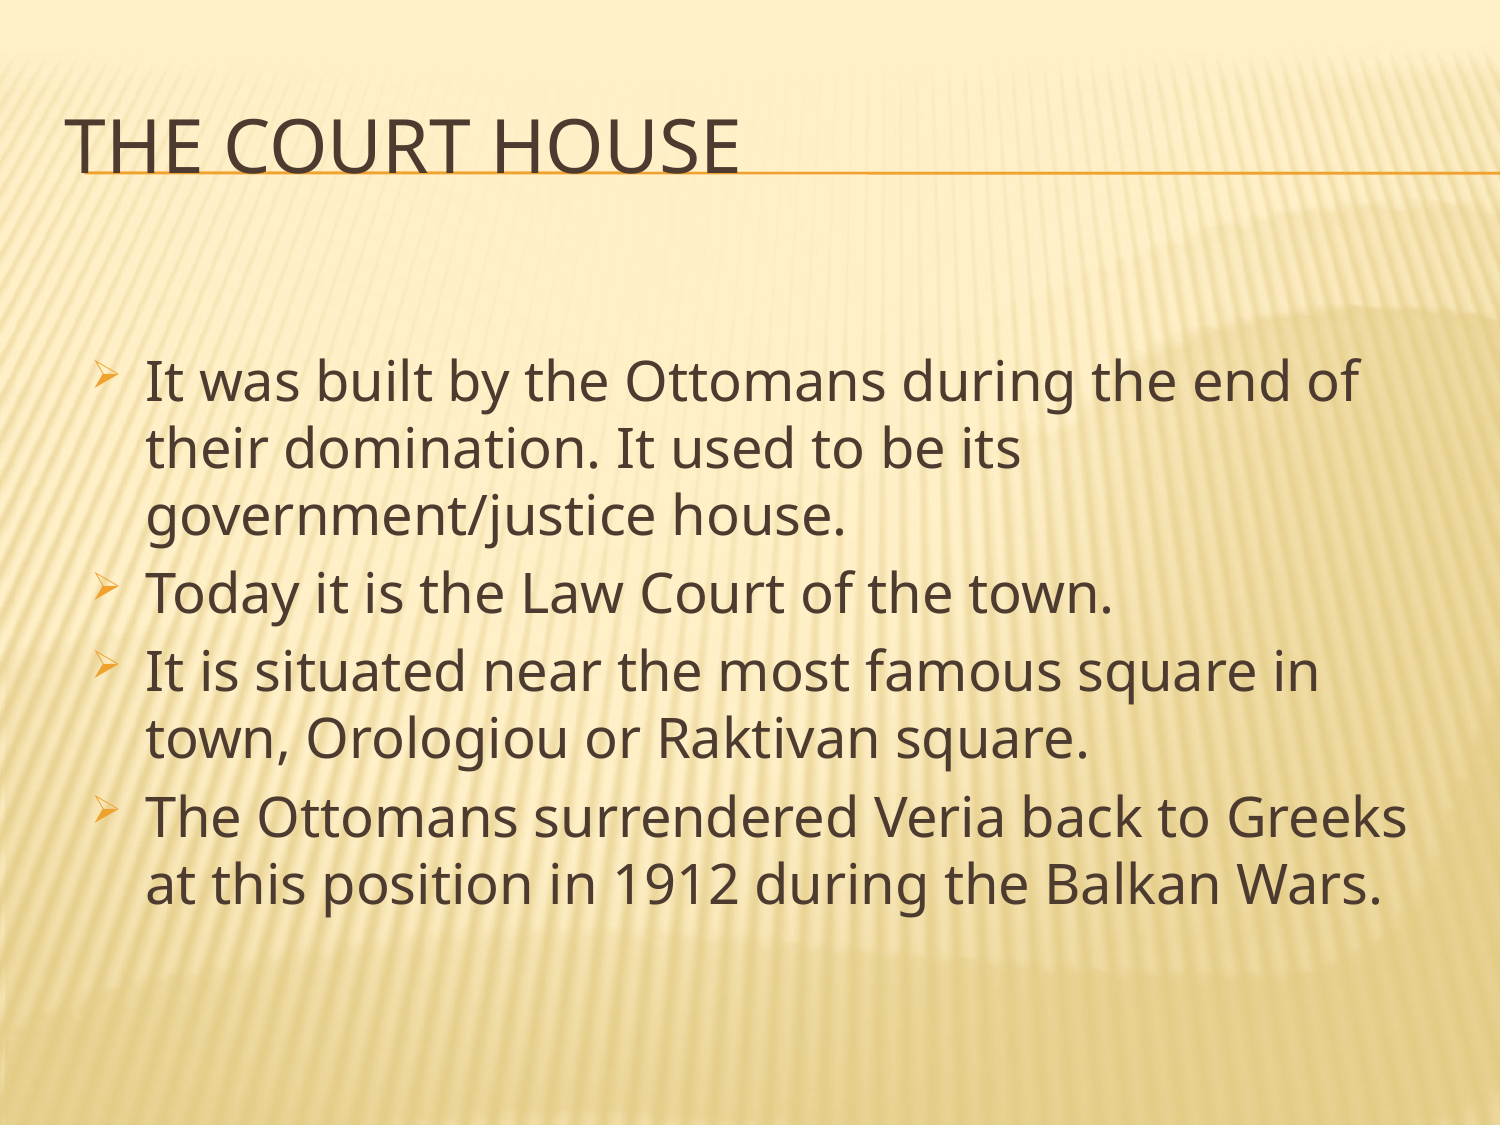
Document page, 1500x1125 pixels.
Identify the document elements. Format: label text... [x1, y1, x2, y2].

list It was built by the Ottomans during the end of their domination. It used to be its government/justice house. Today it is the Law Court of the town. It is situated near the most famous square in town, Orologiou or Raktivan square. The Ottomans surrendered Veria back to Greeks at this position in 1912 during the Balkan Wars. [76, 338, 1437, 977]
title The Court House [50, 75, 1475, 213]
